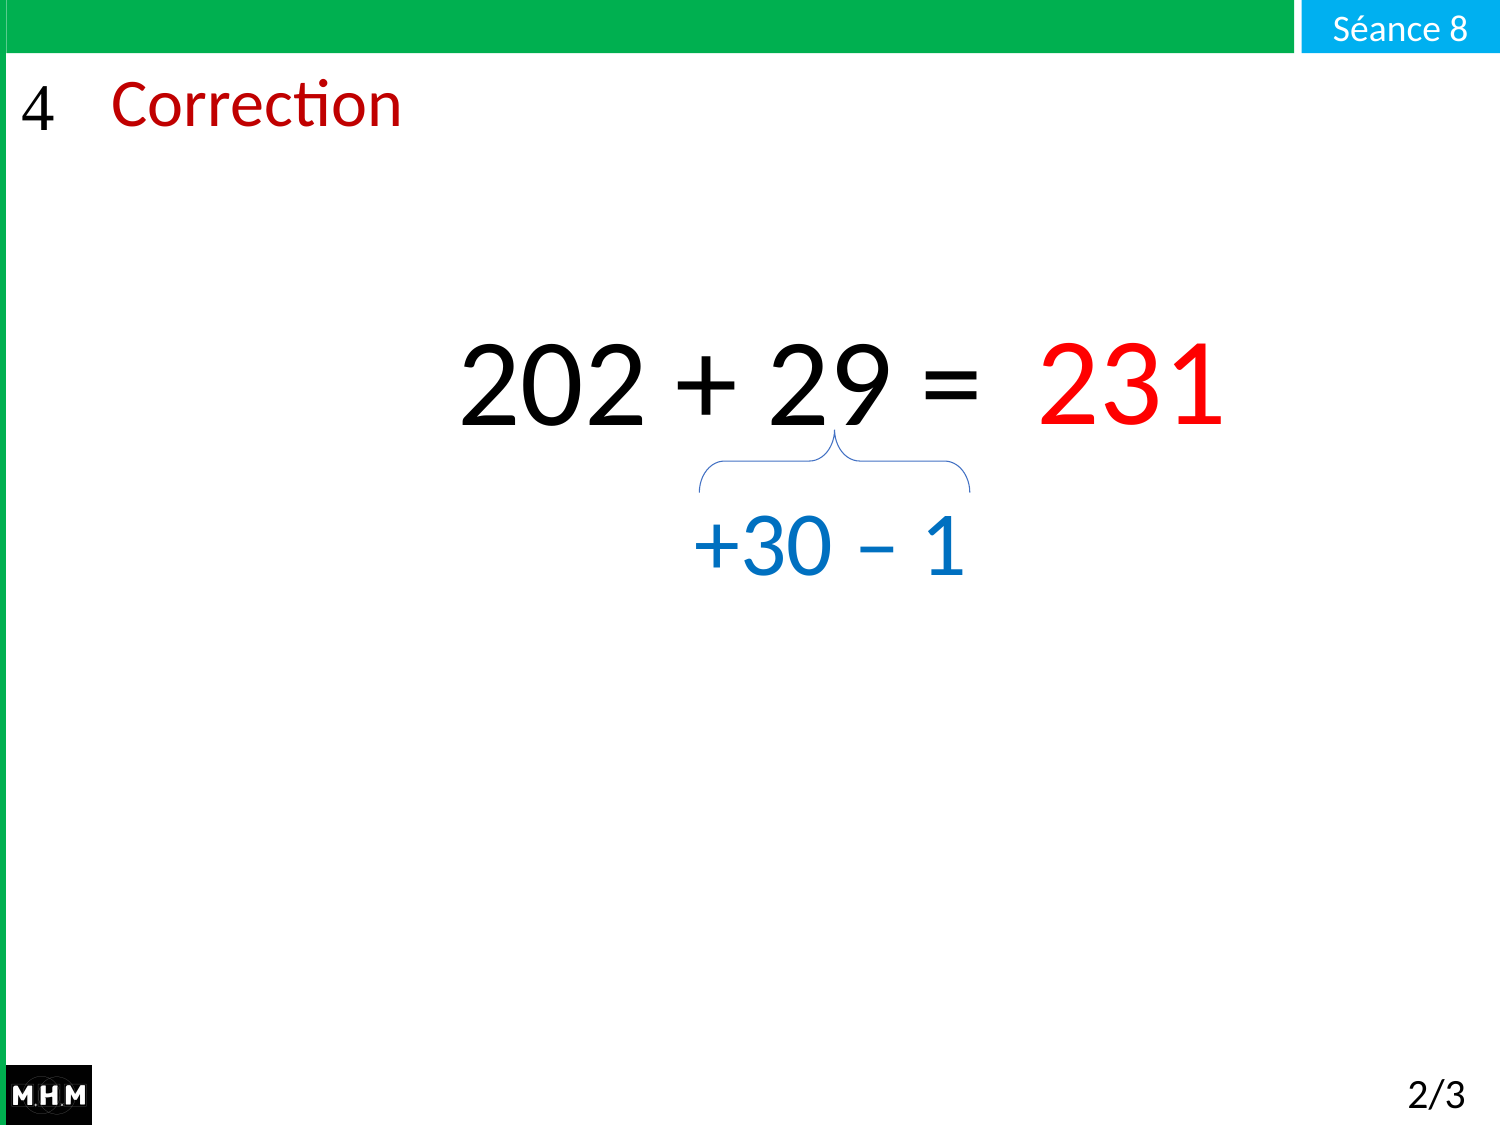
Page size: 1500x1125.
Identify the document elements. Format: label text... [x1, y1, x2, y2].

text_box +30 – 1 [680, 475, 1480, 601]
picture [6, 1065, 92, 1125]
list 2/3 [1373, 1064, 1500, 1125]
title Correction [96, 60, 1391, 150]
text_box 202 + 29 = [442, 292, 1001, 458]
text_box [698, 429, 971, 493]
text_box 231 [1001, 292, 1262, 458]
